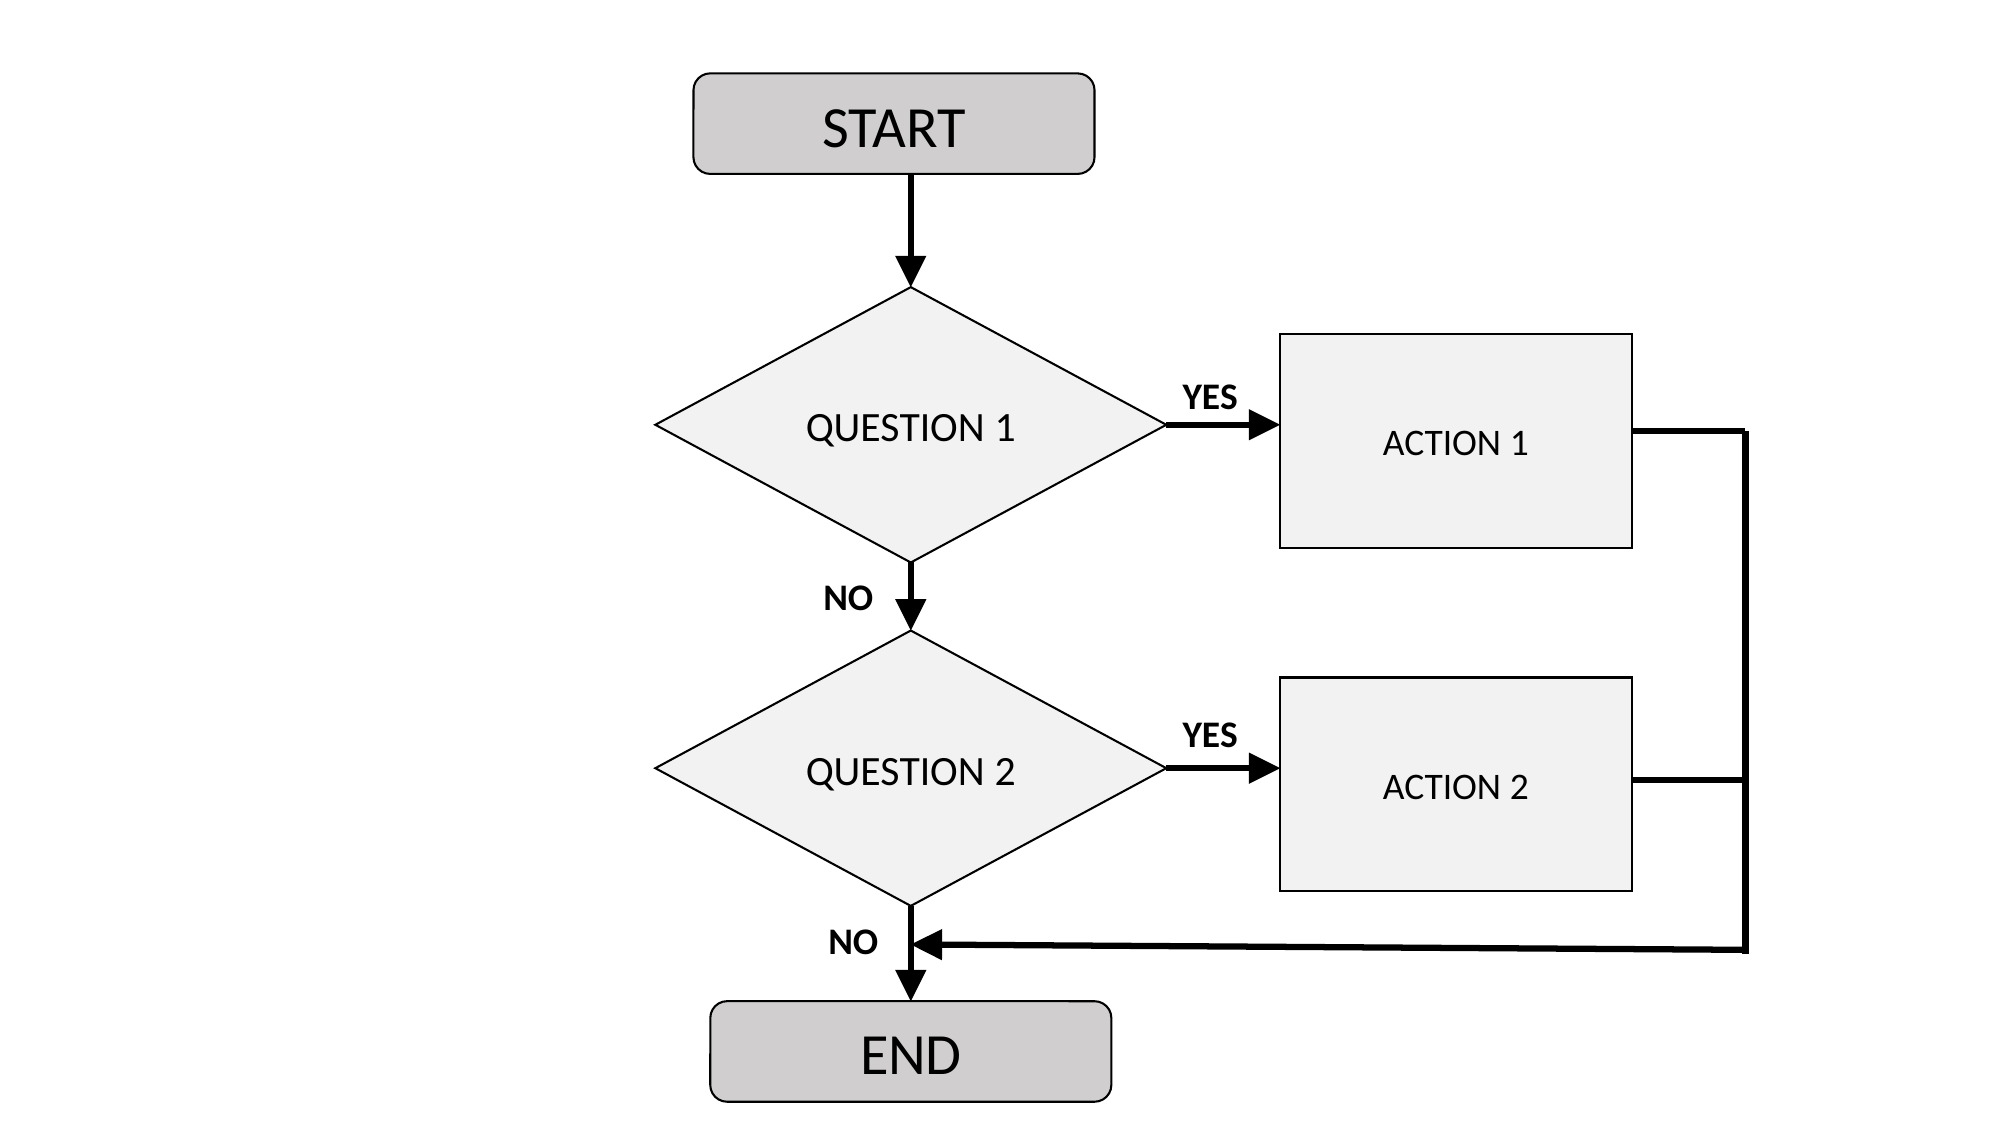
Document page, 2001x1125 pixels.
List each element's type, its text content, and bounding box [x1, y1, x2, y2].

text_box NO [813, 909, 894, 970]
text_box ACTION 1 [1279, 333, 1633, 549]
text_box YES [1167, 364, 1253, 424]
text_box NO [808, 565, 889, 626]
text_box END [709, 1000, 1113, 1103]
text_box QUESTION 1 [653, 286, 1166, 563]
text_box START [692, 72, 1096, 175]
text_box YES [1167, 702, 1253, 763]
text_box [910, 944, 1746, 950]
text_box QUESTION 2 [653, 629, 1166, 906]
text_box ACTION 2 [1279, 676, 1633, 892]
